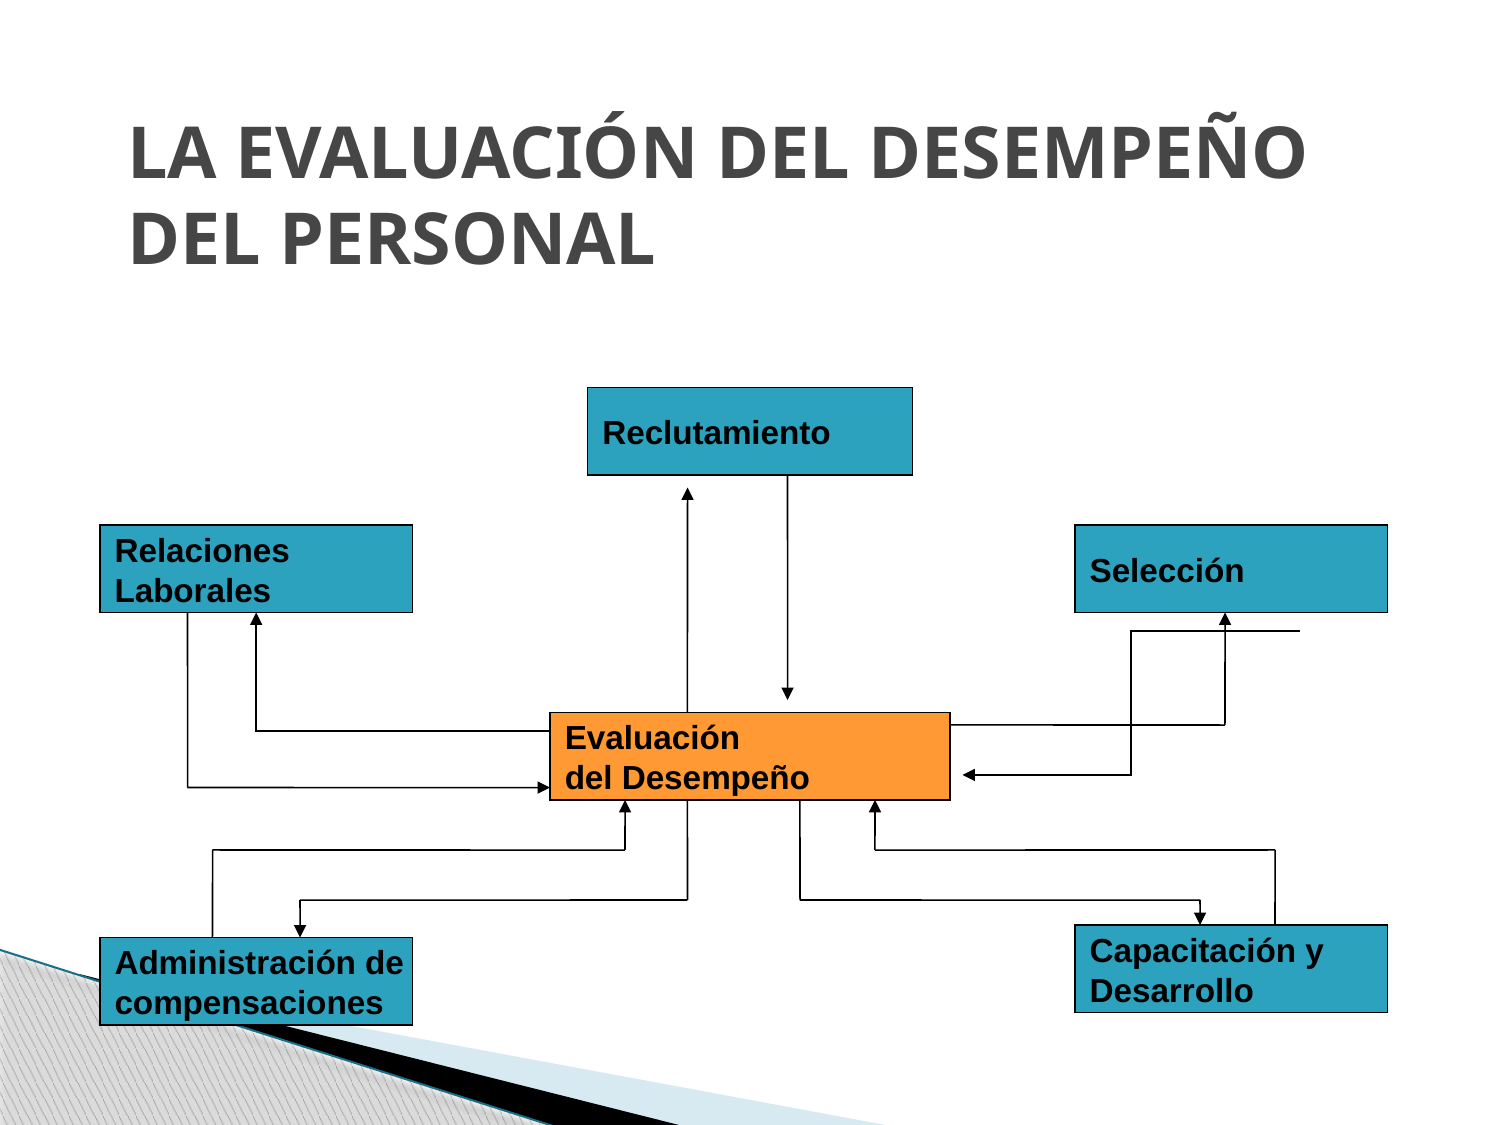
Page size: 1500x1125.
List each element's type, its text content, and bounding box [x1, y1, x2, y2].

title LA EVALUACIÓN DEL DESEMPEÑO DEL PERSONAL [112, 99, 1388, 288]
text_box [868, 799, 882, 850]
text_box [962, 630, 1301, 776]
text_box [187, 781, 550, 794]
text_box Reclutamiento [587, 387, 913, 475]
text_box Selección [1074, 524, 1388, 613]
text_box Capacitación y Desarrollo [1074, 924, 1388, 1013]
text_box [293, 899, 307, 938]
text_box [1193, 899, 1207, 925]
text_box Administración de compensaciones [99, 937, 413, 1025]
text_box Evaluación del Desempeño [549, 712, 950, 800]
text_box [618, 799, 632, 850]
text_box Relaciones Laborales [99, 524, 413, 613]
text_box [1218, 612, 1232, 630]
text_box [255, 612, 551, 732]
text_box [781, 474, 794, 700]
text_box [681, 487, 694, 713]
